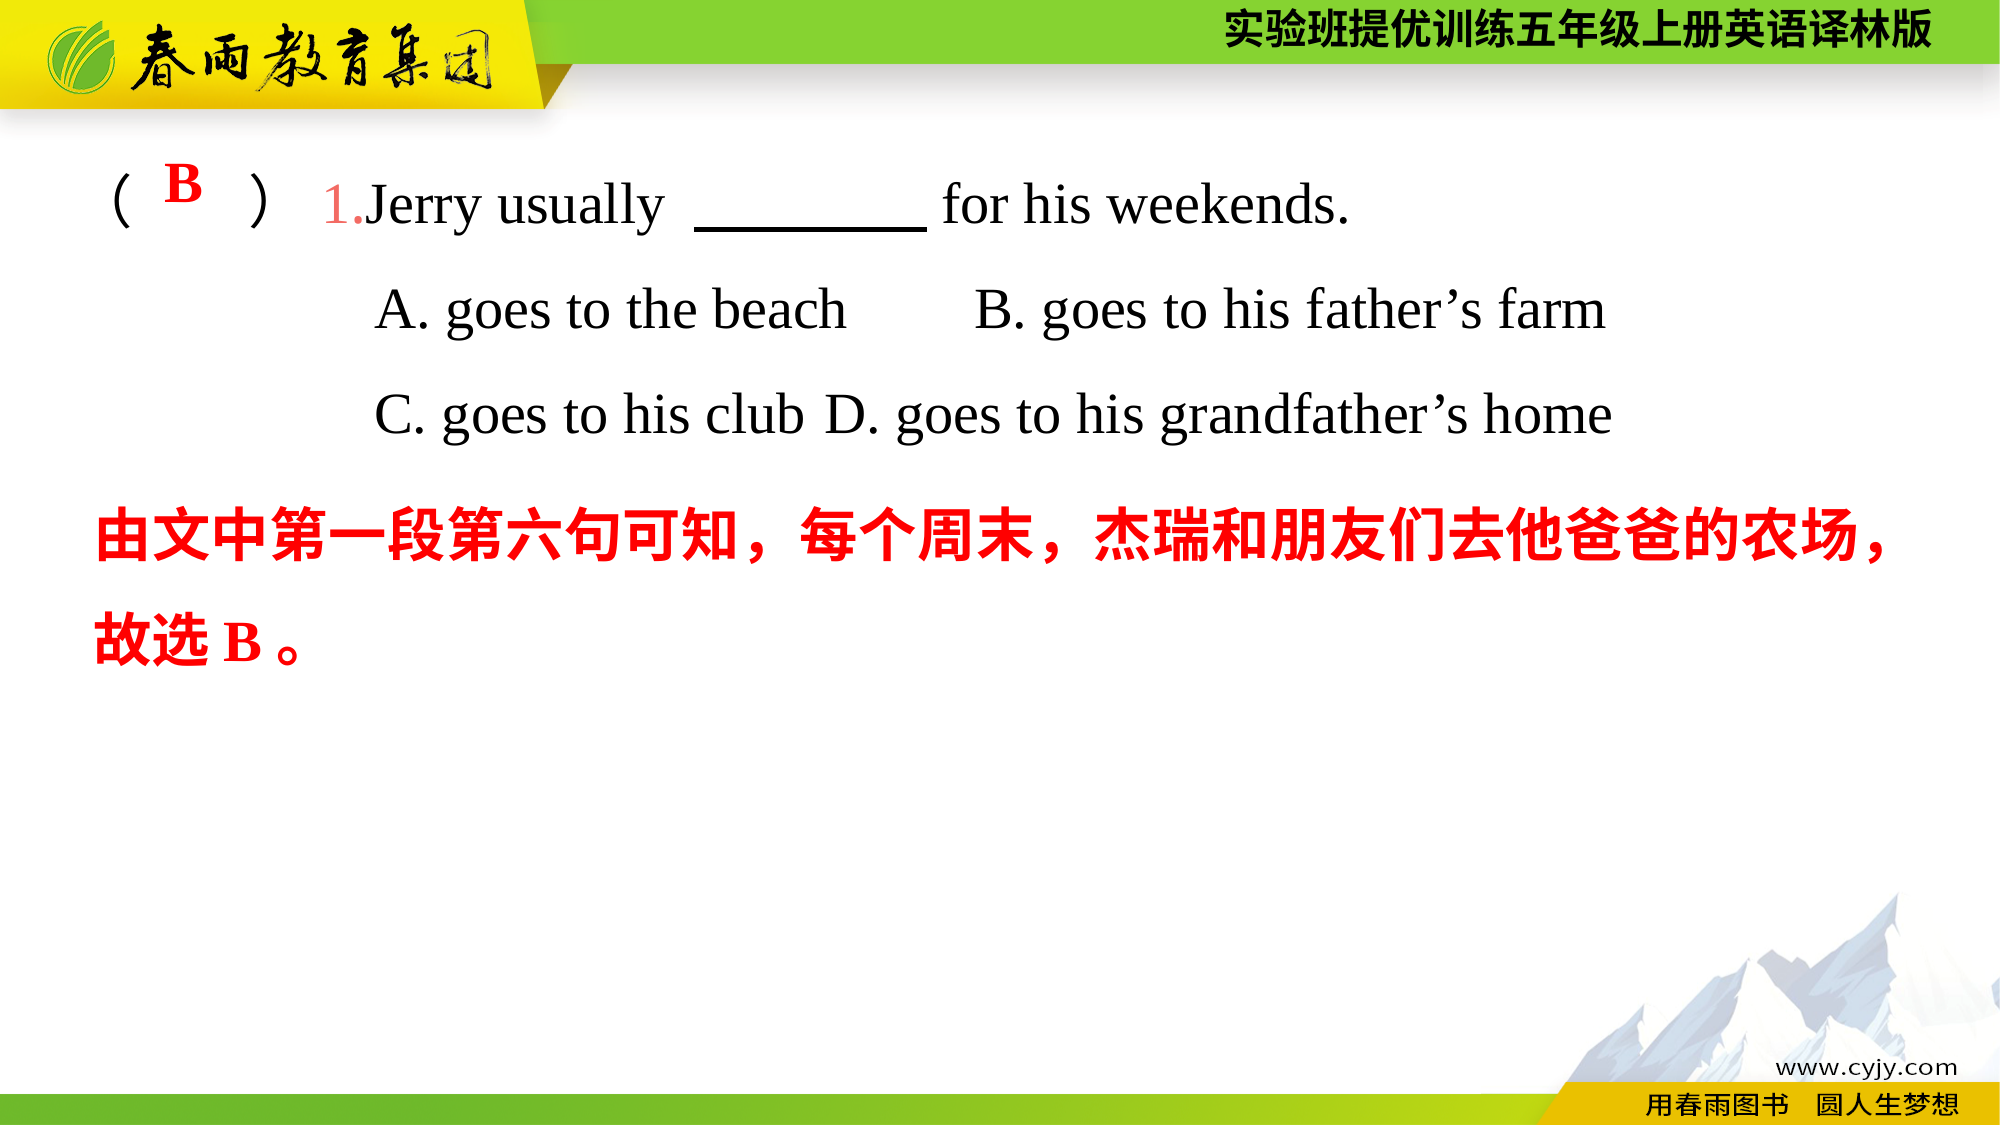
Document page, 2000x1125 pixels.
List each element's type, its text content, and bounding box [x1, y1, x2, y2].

list （ ）1.Jerry usually for his weekends. A. goes to the beach B. goes to his father’s farm C. goes to his club D. goes to his grandfather’s home [59, 122, 1944, 443]
text_box 由文中第一段第六句可知，每个周末，杰瑞和朋友们去他爸爸的农场，故选B。 [78, 456, 1933, 681]
picture [0, 0, 2000, 1125]
text_box B [149, 137, 219, 222]
